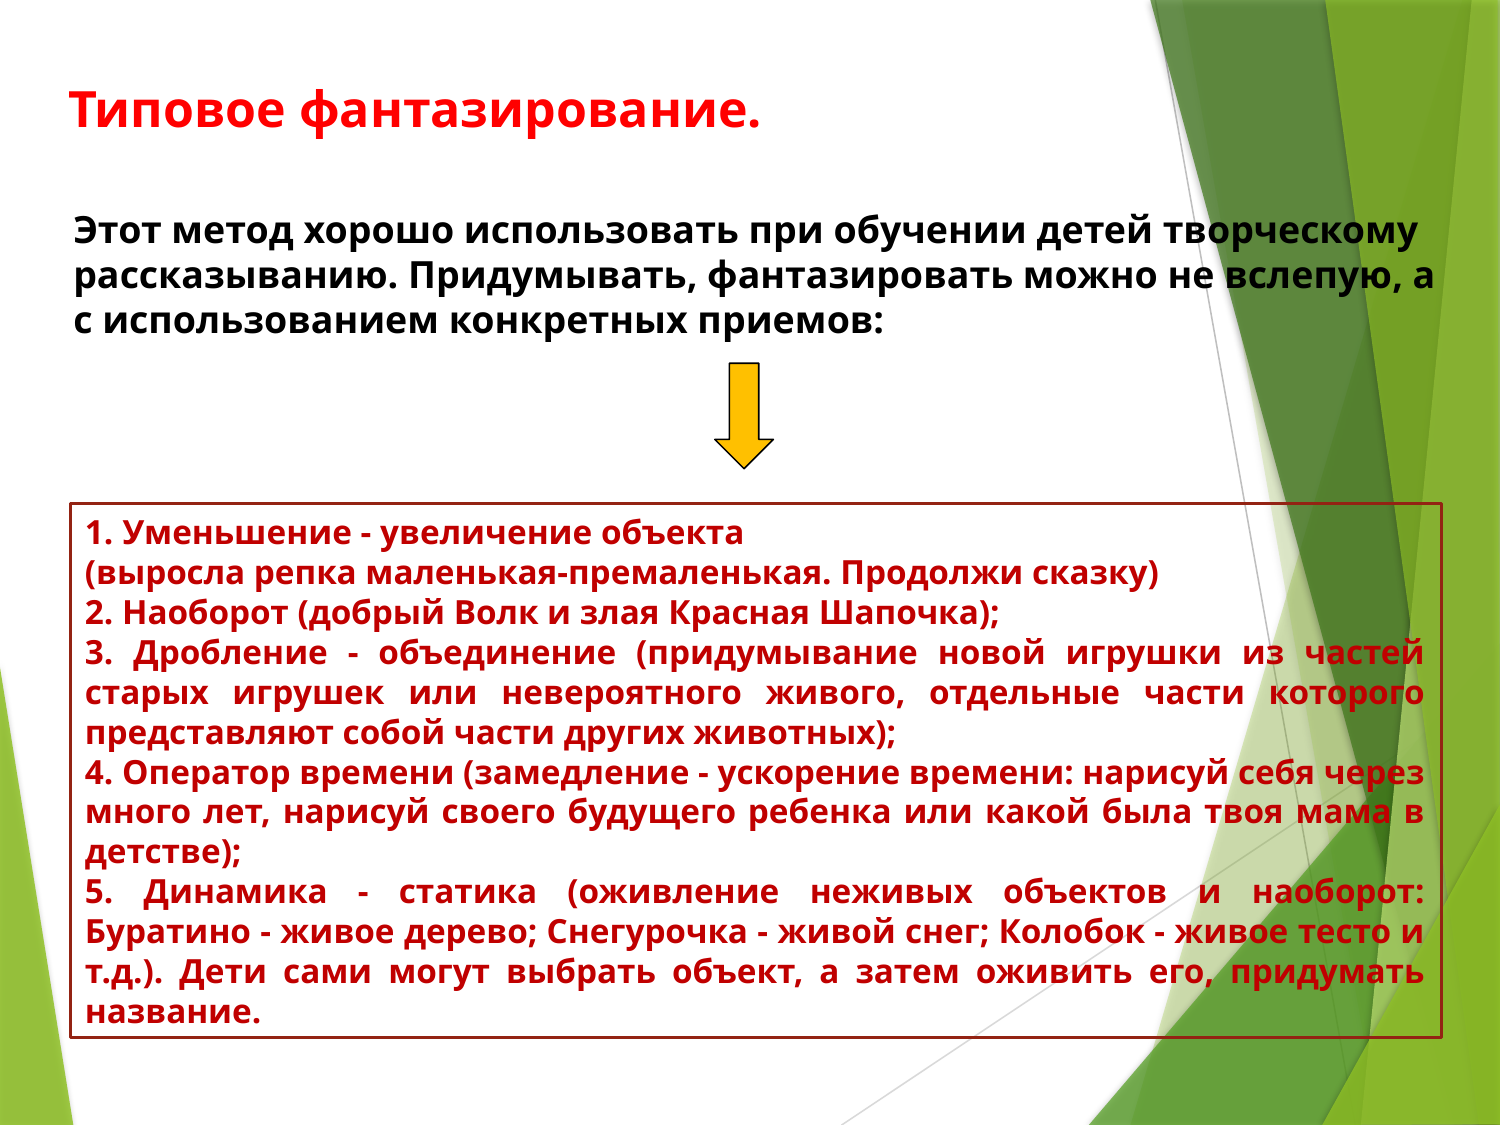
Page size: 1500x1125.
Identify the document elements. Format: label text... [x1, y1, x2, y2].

text_box 1. Уменьшение - увеличение объекта (выросла репка маленькая-премаленькая. Продолжи сказку) 2. Наоборот (добрый Волк и злая Красная Шапочка); 3. Дробление - объединение (придумывание новой игрушки из частей старых игрушек или невероятного живого, отдельные части которого представляют собой части других животных); 4. Оператор времени (замедление - ускорение времени: нарисуй себя через много лет, нарисуй своего будущего ребенка или какой была твоя мама в детстве); 5. Динамика - статика (оживление неживых объектов и наоборот: Буратино - живое дерево; Снегурочка - живой снег; Колобок - живое тесто и т.д.). Дети сами могут выбрать объект, а затем оживить его, придумать название. [70, 503, 1442, 1038]
text_box Типовое фантазирование. [53, 70, 777, 145]
text_box [713, 361, 775, 470]
text_box Этот метод хорошо использовать при обучении детей творческому рассказыванию. Придумывать, фантазировать можно не вслепую, а с использованием конкретных приемов: [58, 199, 1453, 394]
